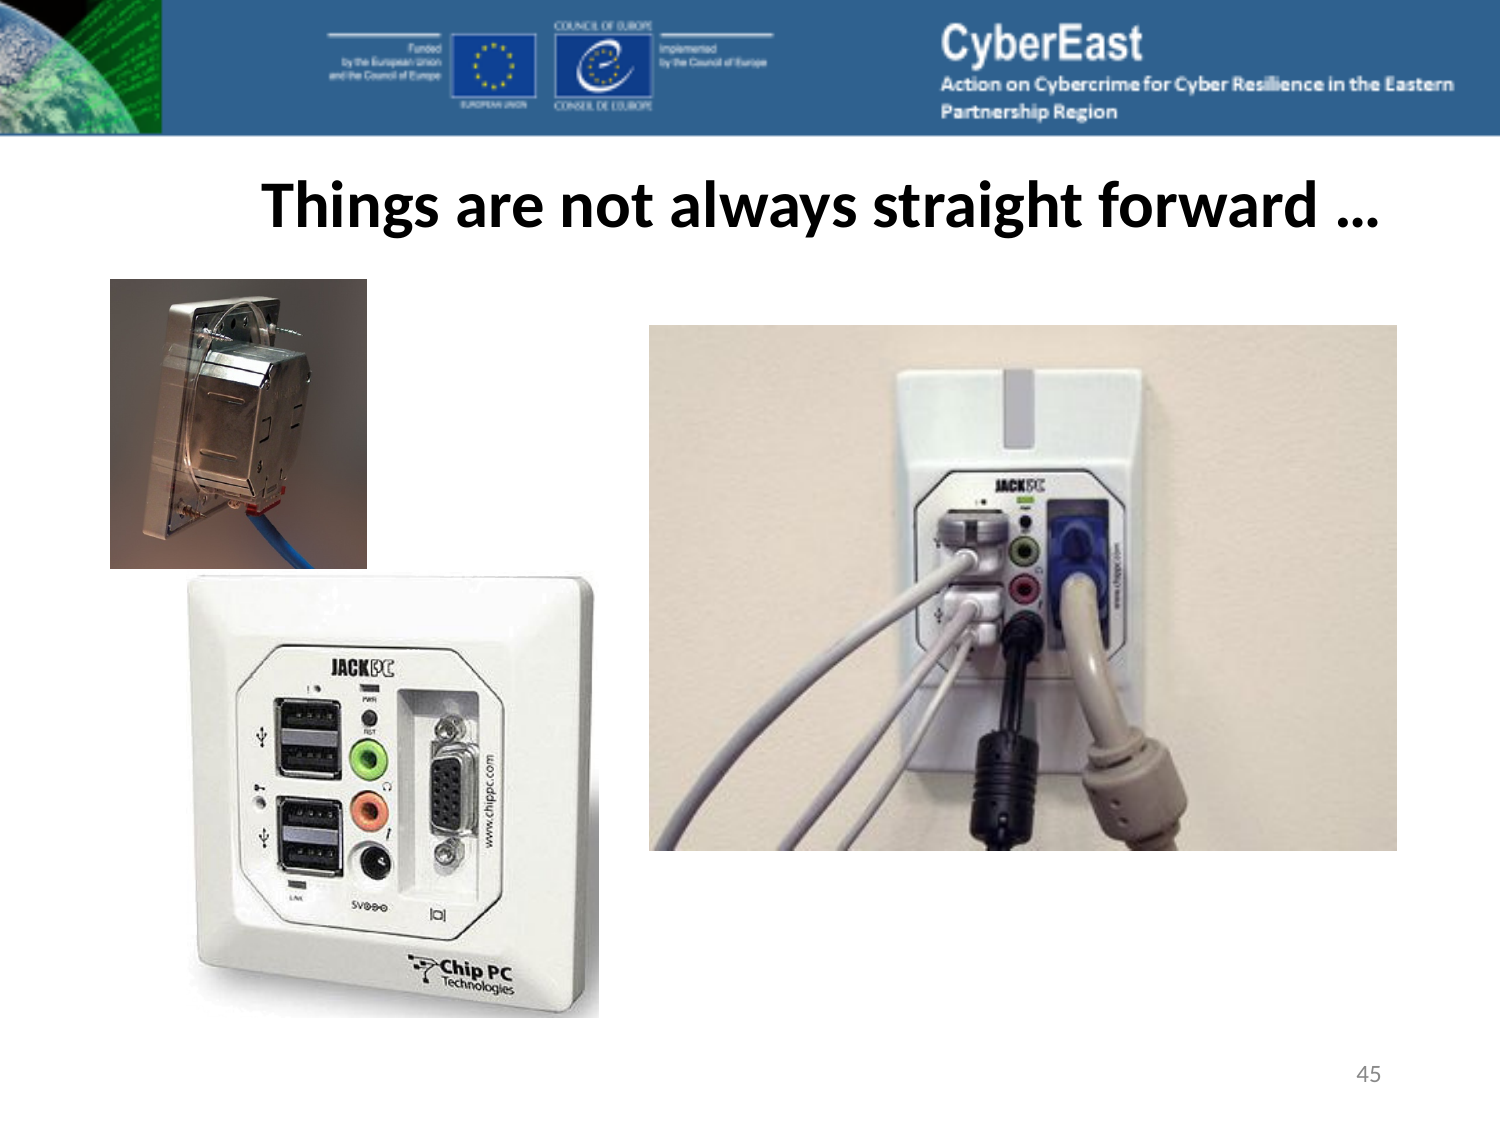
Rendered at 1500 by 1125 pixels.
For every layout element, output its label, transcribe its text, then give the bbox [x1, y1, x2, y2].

slide_number 45 [1059, 1042, 1397, 1103]
picture [0, 0, 1500, 1125]
text_box Things are not always straight forward … [147, 107, 1497, 295]
